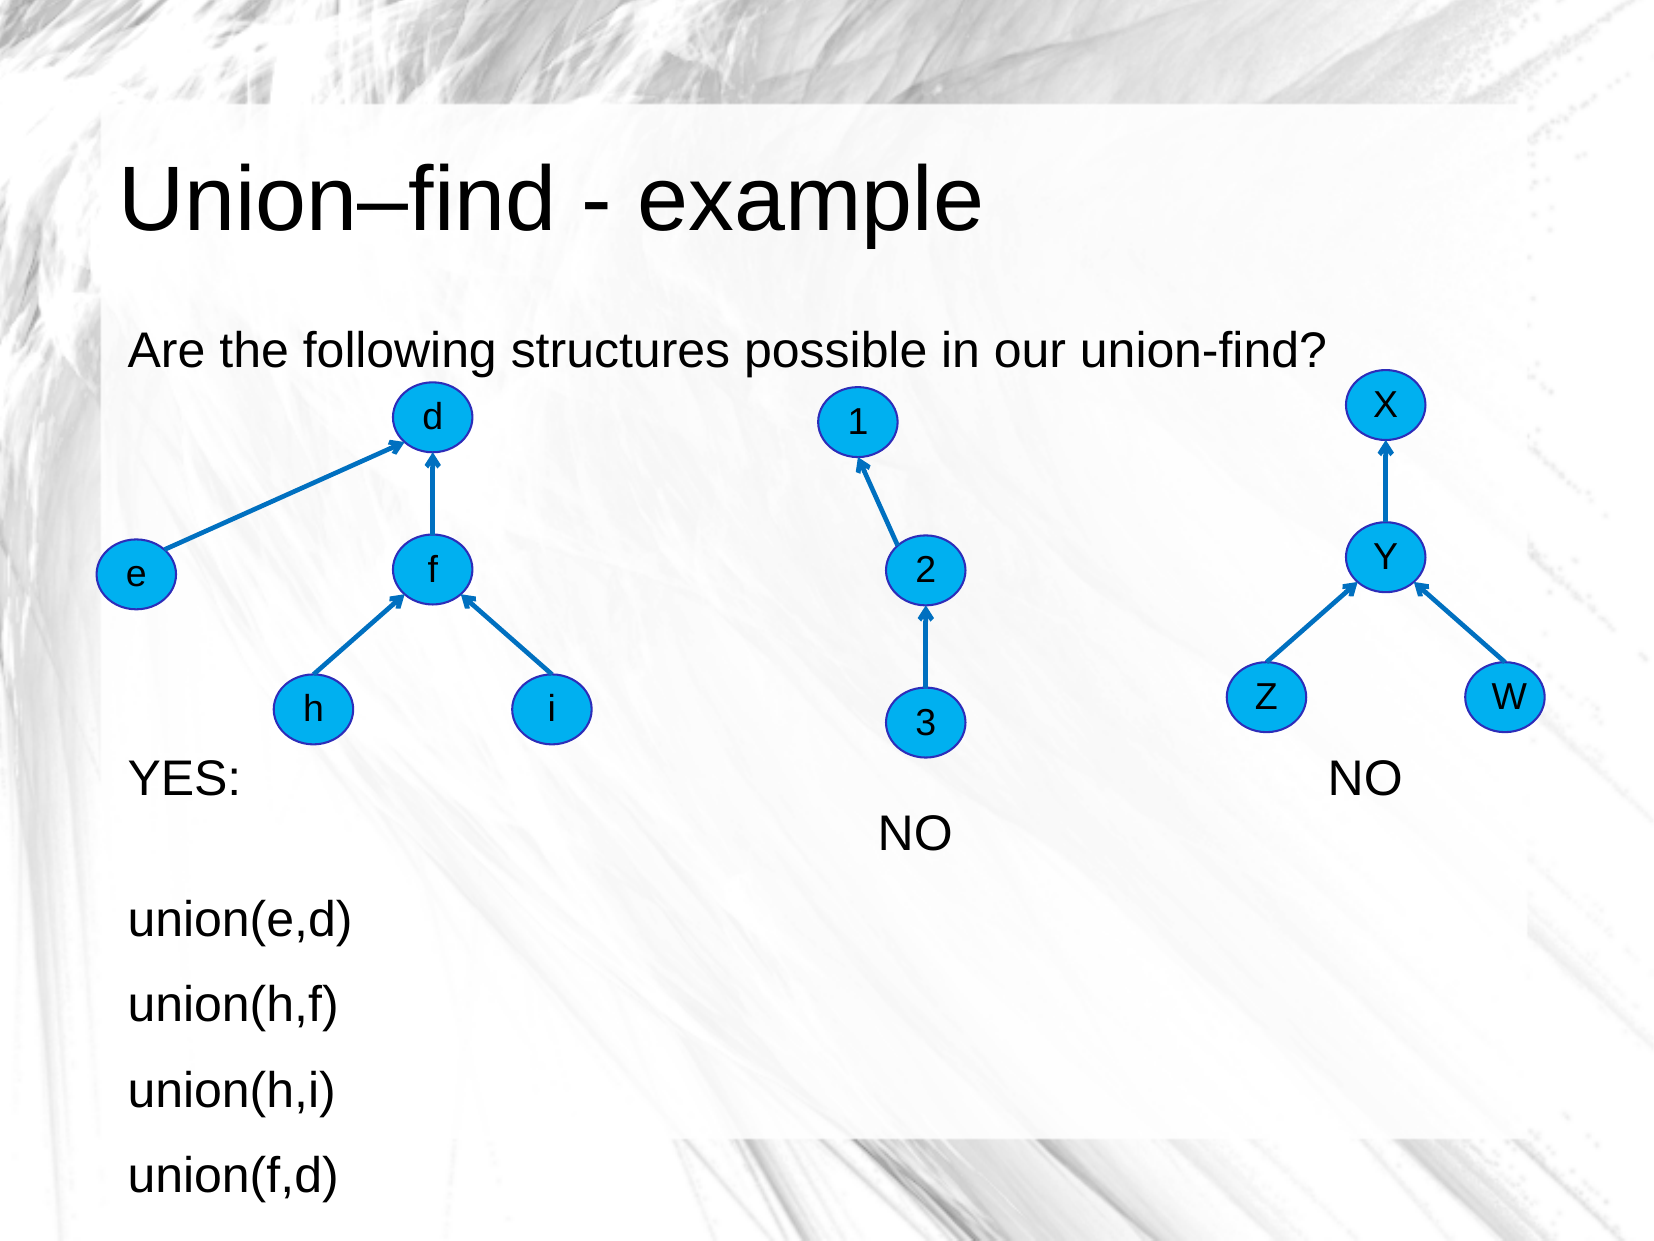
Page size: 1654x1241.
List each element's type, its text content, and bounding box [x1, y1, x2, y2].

picture [0, 0, 1654, 1241]
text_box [96, 382, 592, 745]
list Are the following structures possible in our union-find? YES: NO NO union(e,d) union(h,f) union(h,i) union(f,d) [118, 319, 1571, 1109]
title Union–find - example [118, 93, 1506, 299]
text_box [1226, 370, 1545, 733]
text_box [818, 387, 966, 758]
